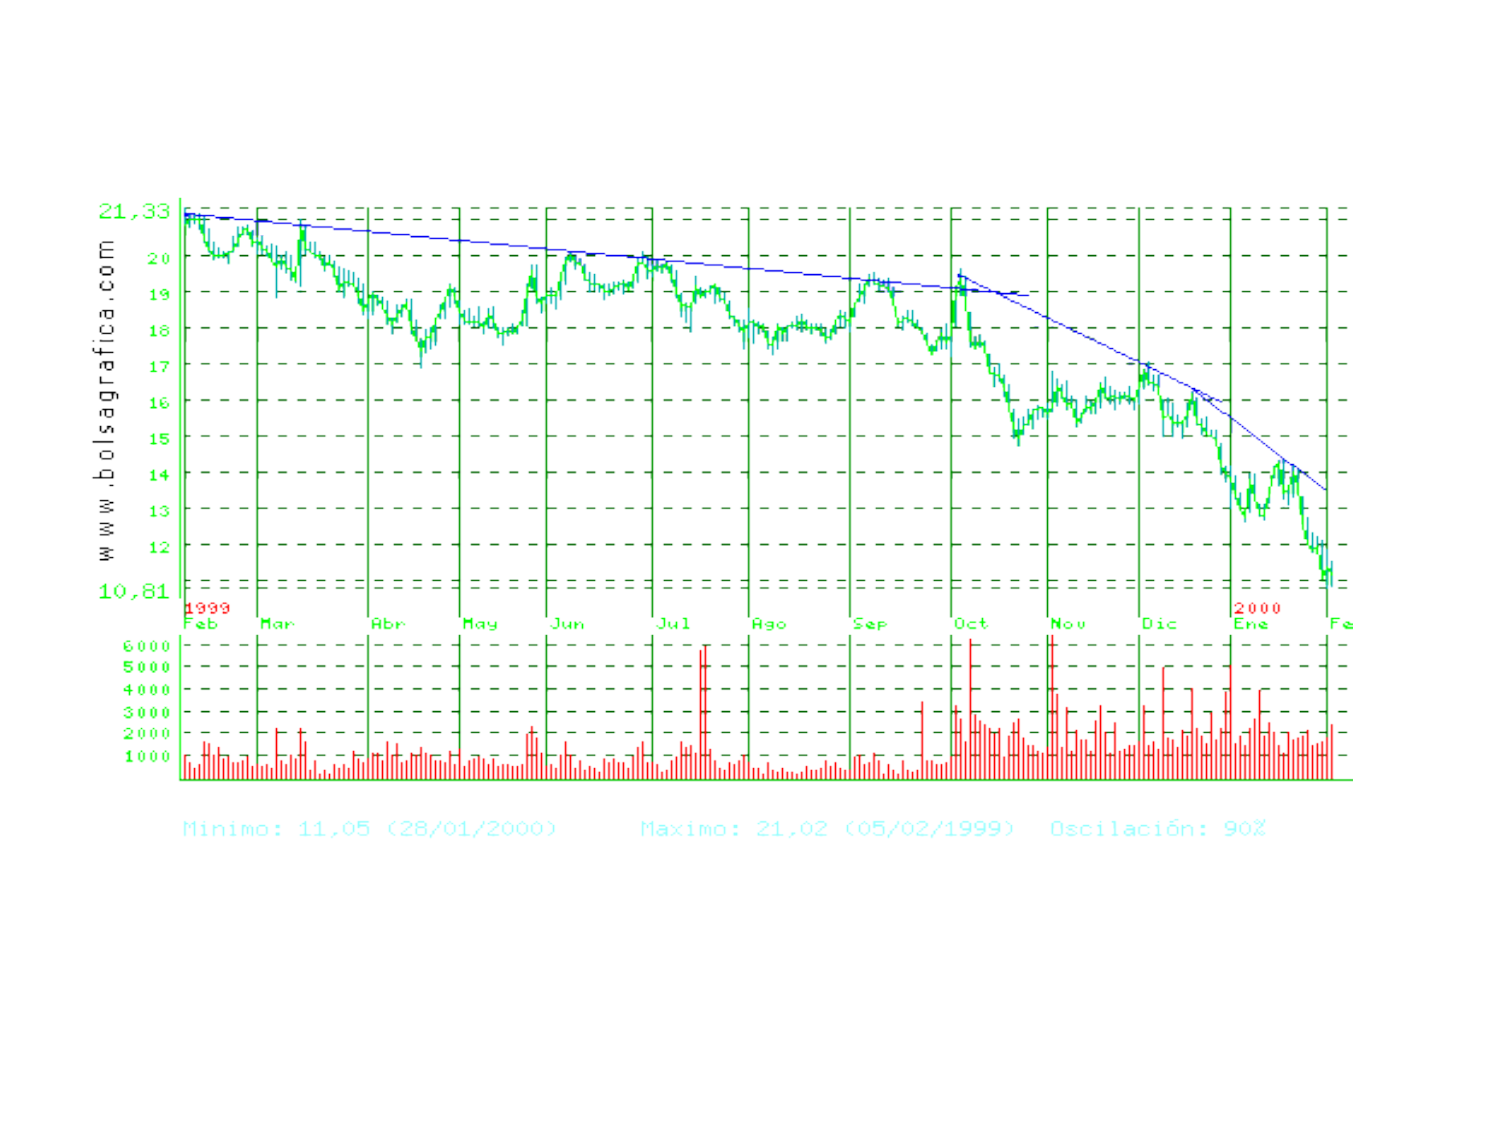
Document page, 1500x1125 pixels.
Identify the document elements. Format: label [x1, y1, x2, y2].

picture [76, 160, 1353, 844]
